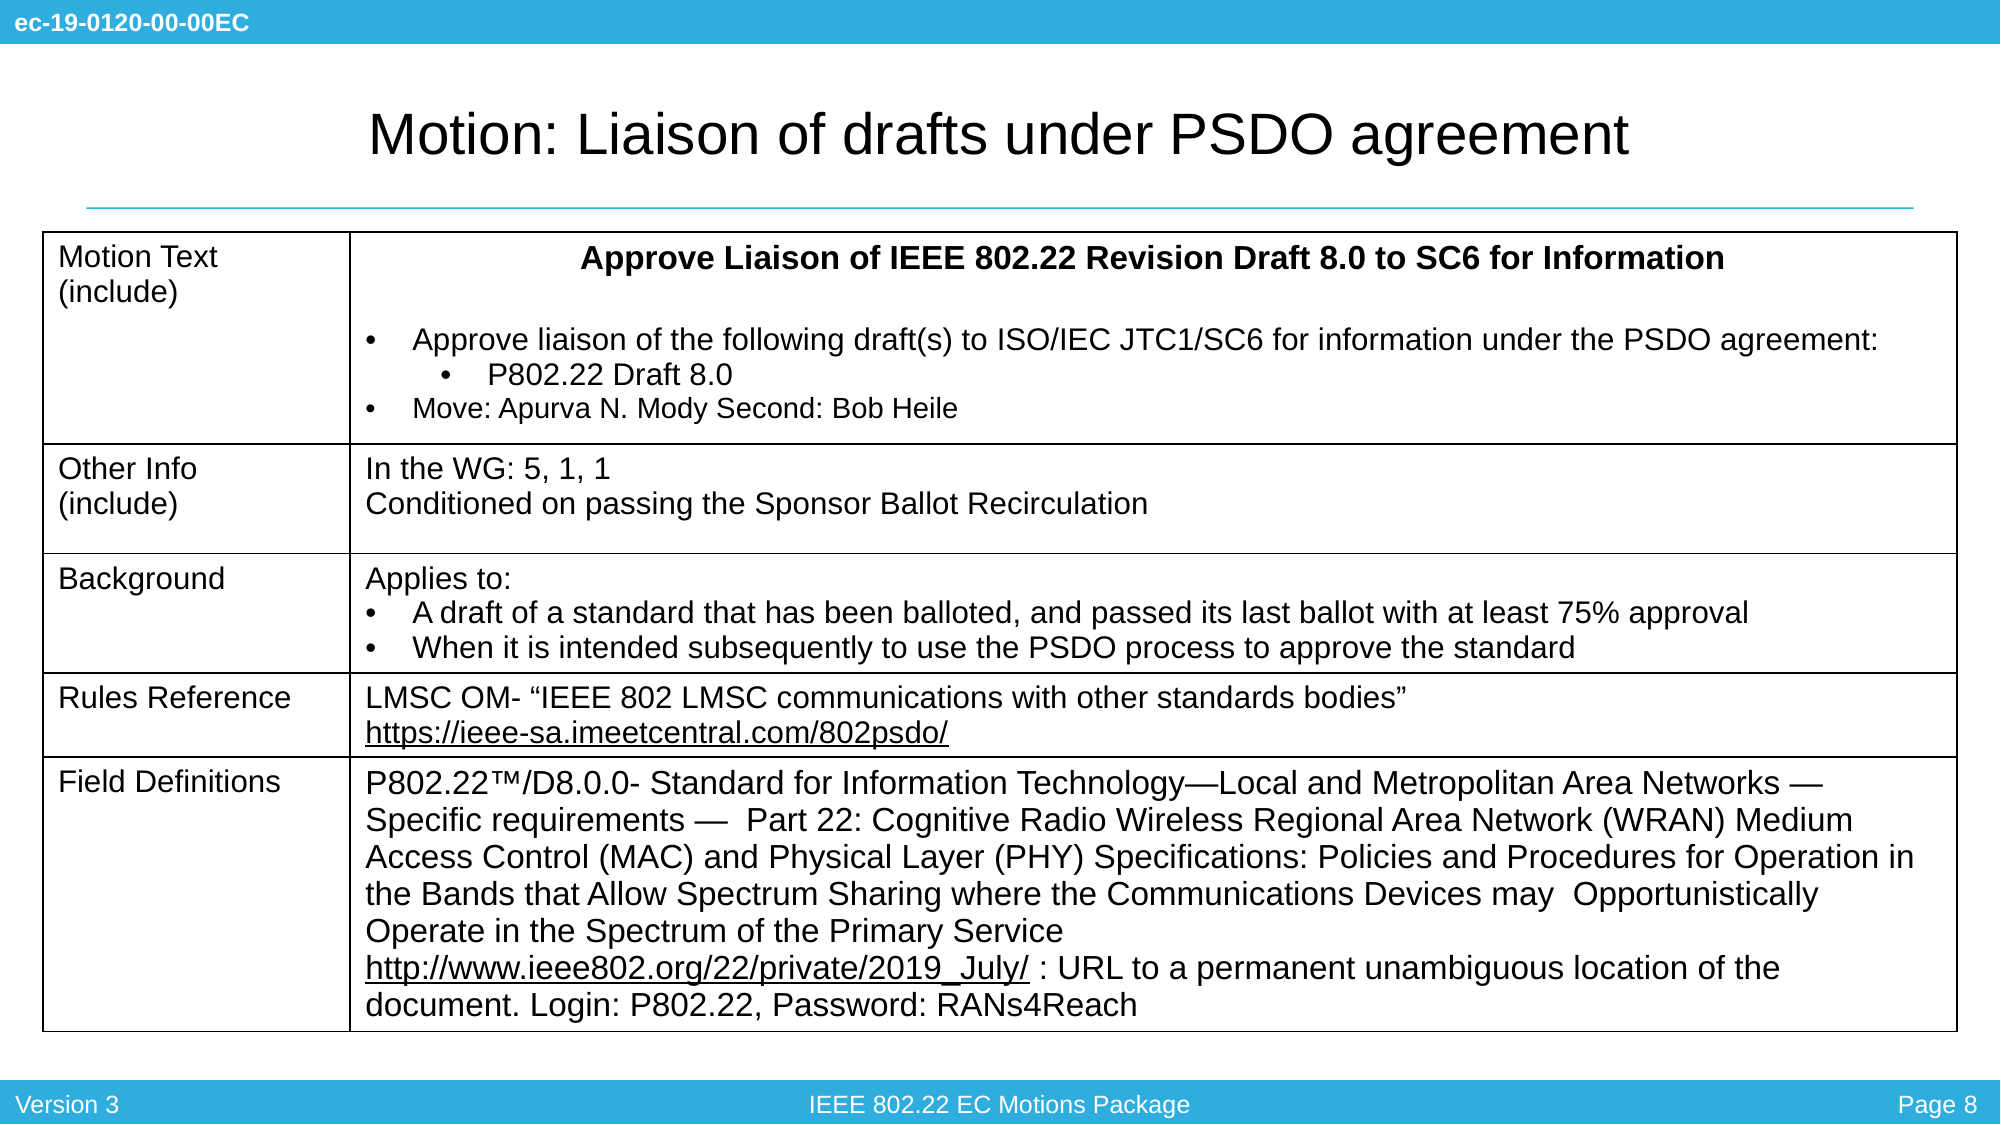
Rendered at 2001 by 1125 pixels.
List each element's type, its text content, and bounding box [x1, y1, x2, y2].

table_cell Applies to: A draft of a standard that has been balloted, and passed its last ballot with at least 75% approval When it is intended subsequently to use the PSDO process to approve the standard [351, 554, 1956, 672]
table_cell LMSC OM- “IEEE 802 LMSC communications with other standards bodies” https://ieee-sa.imeetcentral.com/802psdo/ [351, 674, 1956, 756]
table_cell In the WG: 5, 1, 1 Conditioned on passing the Sponsor Ballot Recirculation [351, 445, 1956, 553]
table_cell Other Info (include) [44, 445, 349, 553]
table_cell Approve liaison of the following draft(s) to ISO/IEC JTC1/SC6 for information under the PSDO agreement: P802.22 Draft 8.0 Move: Apurva N. Mody Second: Bob Heile [351, 315, 1956, 443]
table_header Approve Liaison of IEEE 802.22 Revision Draft 8.0 to SC6 for Information [351, 233, 1956, 315]
table_cell P802.22™/D8.0.0- Standard for Information Technology—Local and Metropolitan Area Networks — Specific requirements — Part 22: Cognitive Radio Wireless Regional Area Network (WRAN) Medium Access Control (MAC) and Physical Layer (PHY) Specifications: Policies and Procedures for Operation in the Bands that Allow Spectrum Sharing where the Communications Devices may Opportunistically Operate in the Spectrum of the Primary Service http://www.ieee802.org/22/private/2019_July/ : URL to a permanent unambiguous location of the document. Login: P802.22, Password: RANs4Reach [351, 758, 1956, 1031]
table_cell Rules Reference [44, 674, 349, 756]
title Motion: Liaison of drafts under PSDO agreement [70, 66, 1930, 197]
table_cell Background [44, 554, 349, 672]
table_header Motion Text (include) [44, 233, 349, 443]
table_cell Field Definitions [44, 758, 349, 1031]
